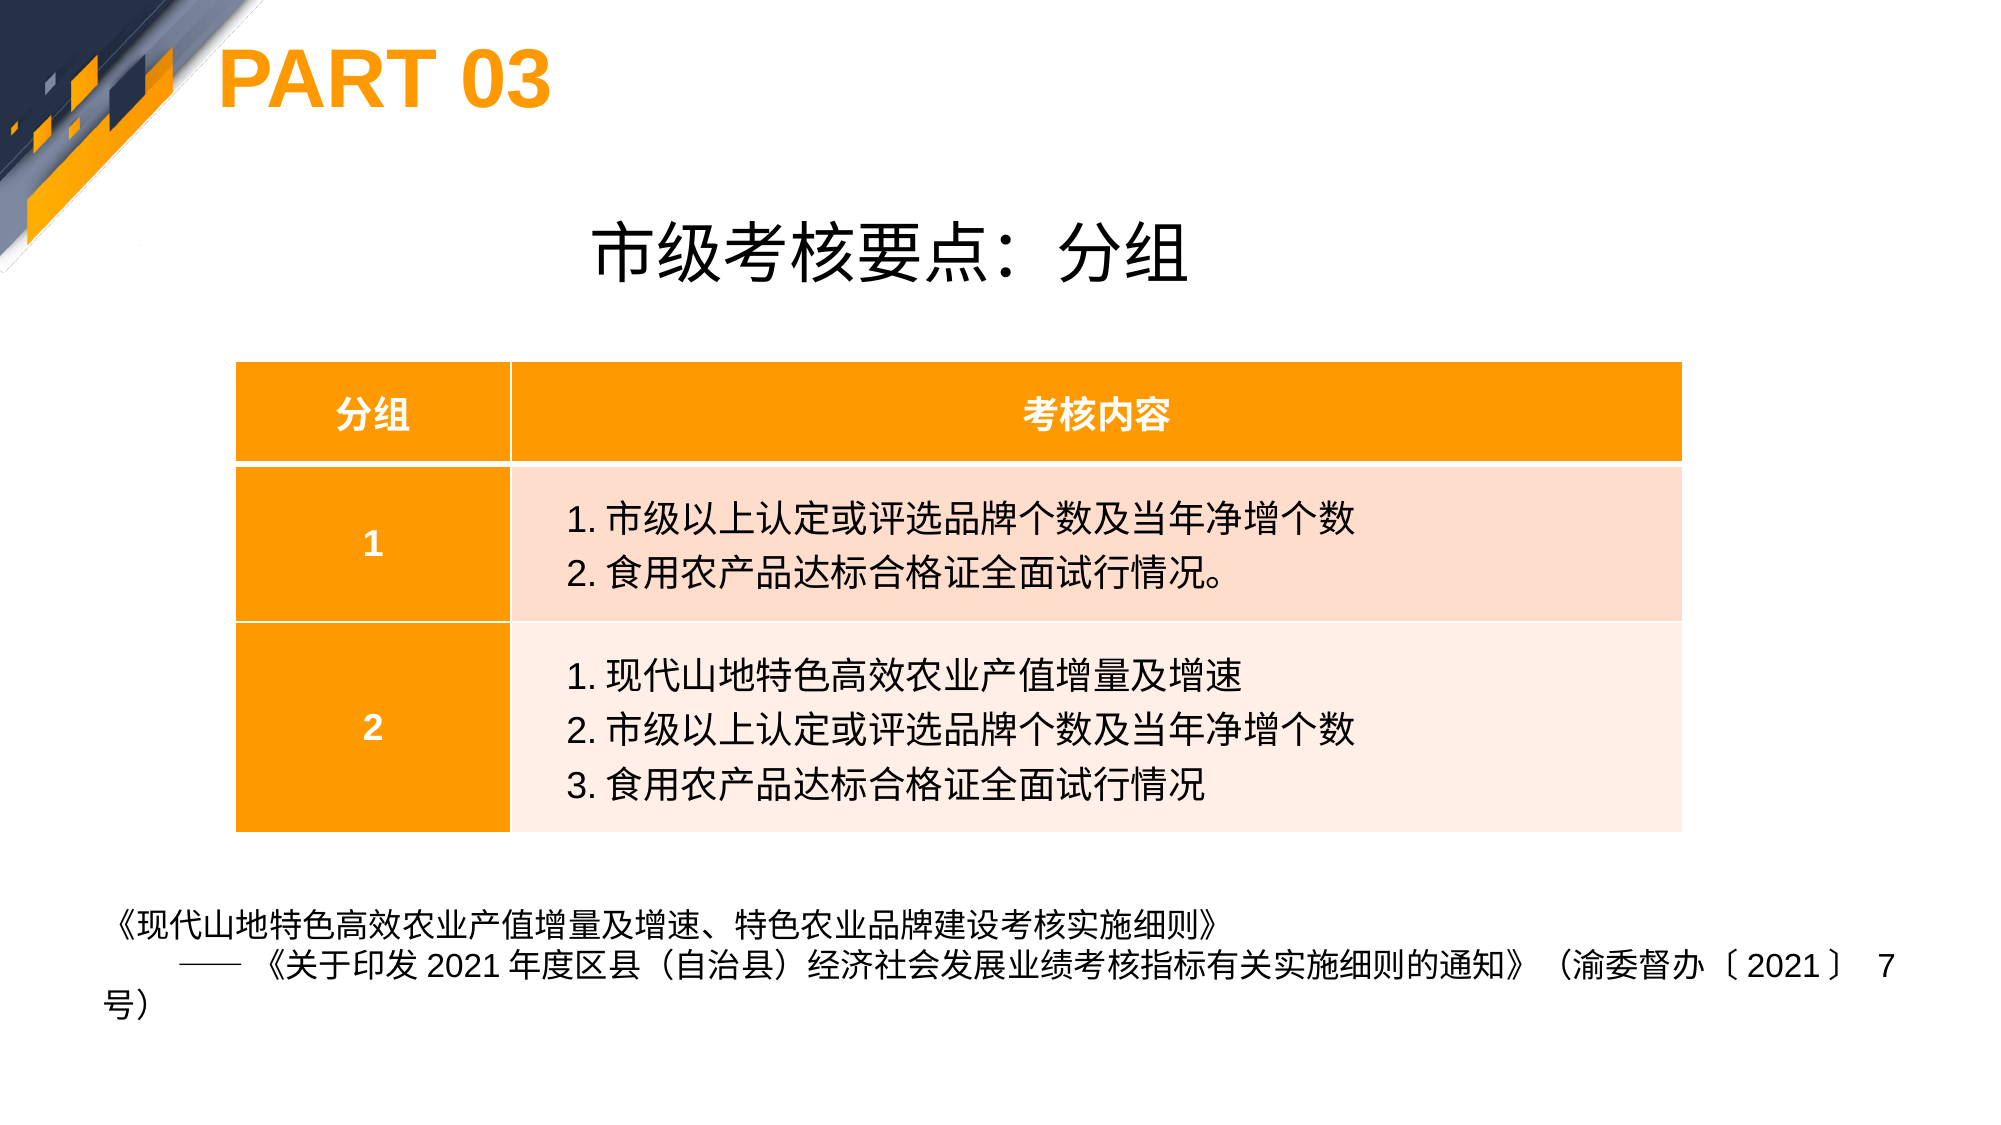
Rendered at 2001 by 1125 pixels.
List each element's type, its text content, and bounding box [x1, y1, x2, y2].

text_box 《现代山地特色高效农业产值增量及增速、特色农业品牌建设考核实施细则》 ——《关于印发2021年度区县（自治县）经济社会发展业绩考核指标有关实施细则的通知》（渝委督办〔2021〕 7号） [87, 897, 1935, 1077]
table_cell 2 [236, 623, 510, 832]
table_cell 1 [236, 467, 510, 621]
table_header 分组 [236, 362, 510, 461]
table_cell 1.现代山地特色高效农业产值增量及增速 2.市级以上认定或评选品牌个数及当年净增个数 3.食用农产品达标合格证全面试行情况 [512, 623, 1682, 832]
text_box PART 03 [298, 16, 586, 177]
table_cell 1.市级以上认定或评选品牌个数及当年净增个数 2.食用农产品达标合格证全面试行情况。 [512, 467, 1682, 621]
text_box 市级考核要点：分组 [574, 202, 1604, 298]
table_header 考核内容 [512, 362, 1682, 461]
picture [0, 0, 323, 298]
